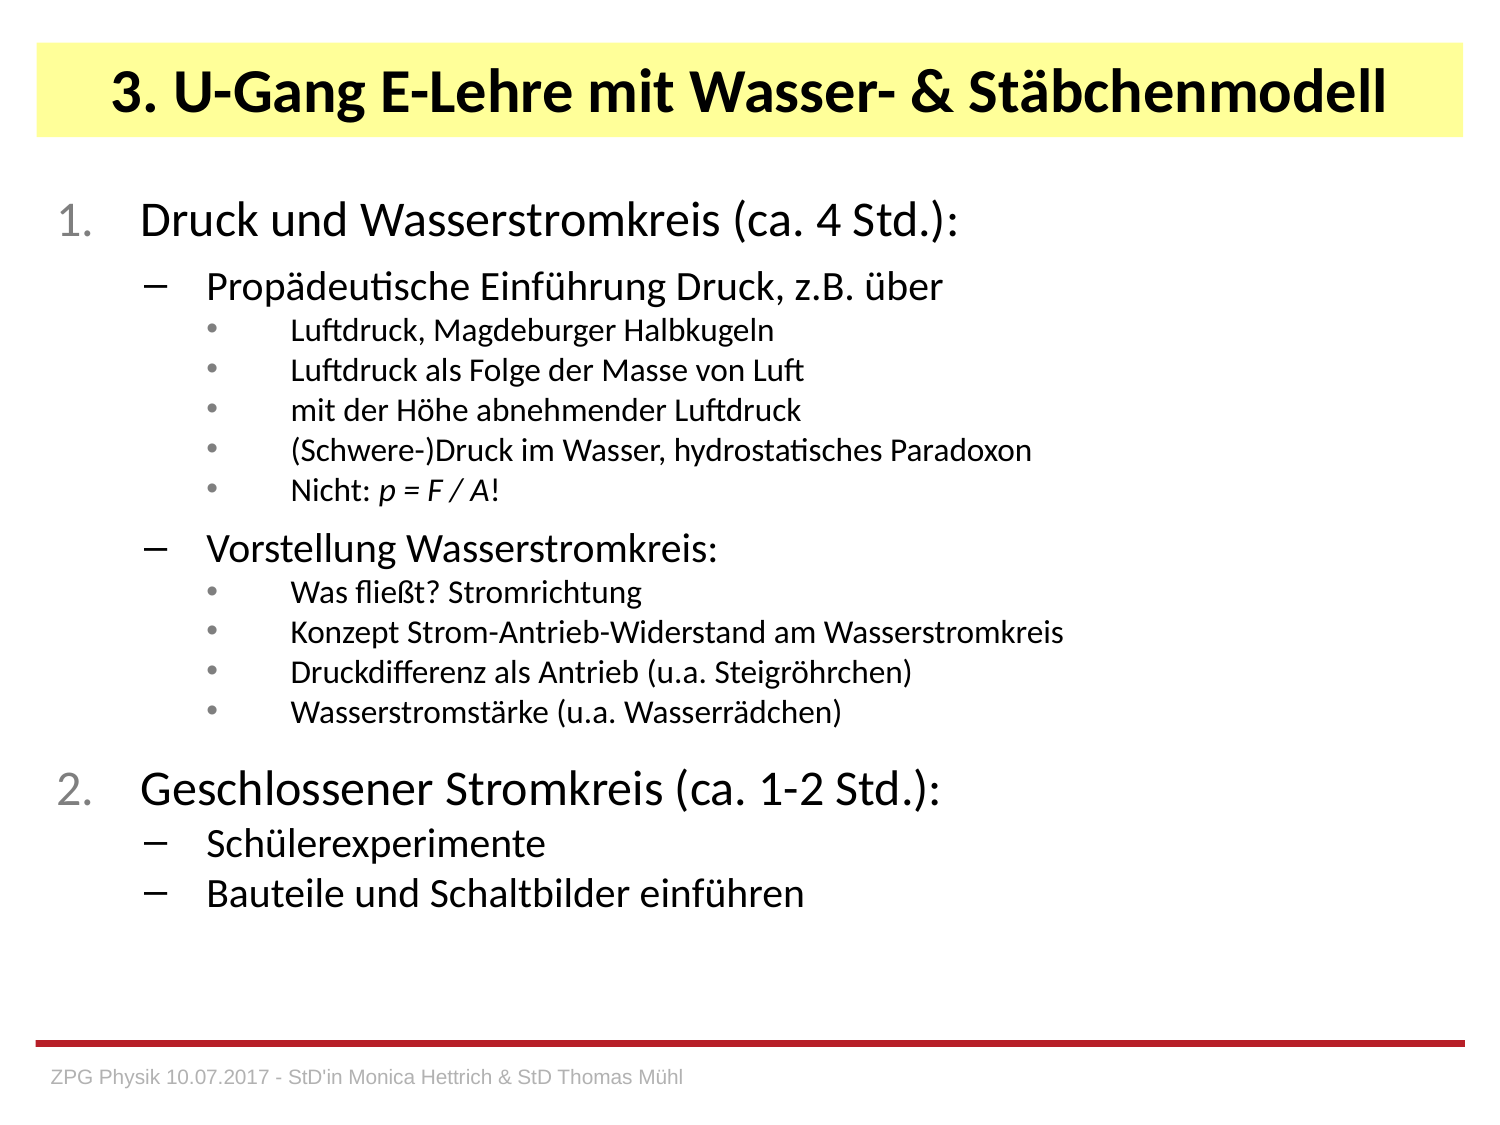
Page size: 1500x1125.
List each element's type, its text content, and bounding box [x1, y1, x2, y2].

list Druck und Wasserstromkreis (ca. 4 Std.): Propädeutische Einführung Druck, z.B. über Luftdruck, Magdeburger Halbkugeln Luftdruck als Folge der Masse von Luft mit der Höhe abnehmender Luftdruck (Schwere-)Druck im Wasser, hydrostatisches Paradoxon Nicht: p = F / A! Vorstellung Wasserstromkreis: Was fließt? Stromrichtung Konzept Strom-Antrieb-Widerstand am Wasserstromkreis Druckdifferenz als Antrieb (u.a. Steigröhrchen) Wasserstromstärke (u.a. Wasserrädchen) Geschlossener Stromkreis (ca. 1-2 Std.): Schülerexperimente Bauteile und Schaltbilder einführen [41, 178, 1459, 1024]
title 3. U-Gang E-Lehre mit Wasser- & Stäbchenmodell [41, 42, 1459, 149]
footer ZPG Physik 10.07.2017 - StD'in Monica Hettrich & StD Thomas Mühl [35, 1045, 768, 1106]
